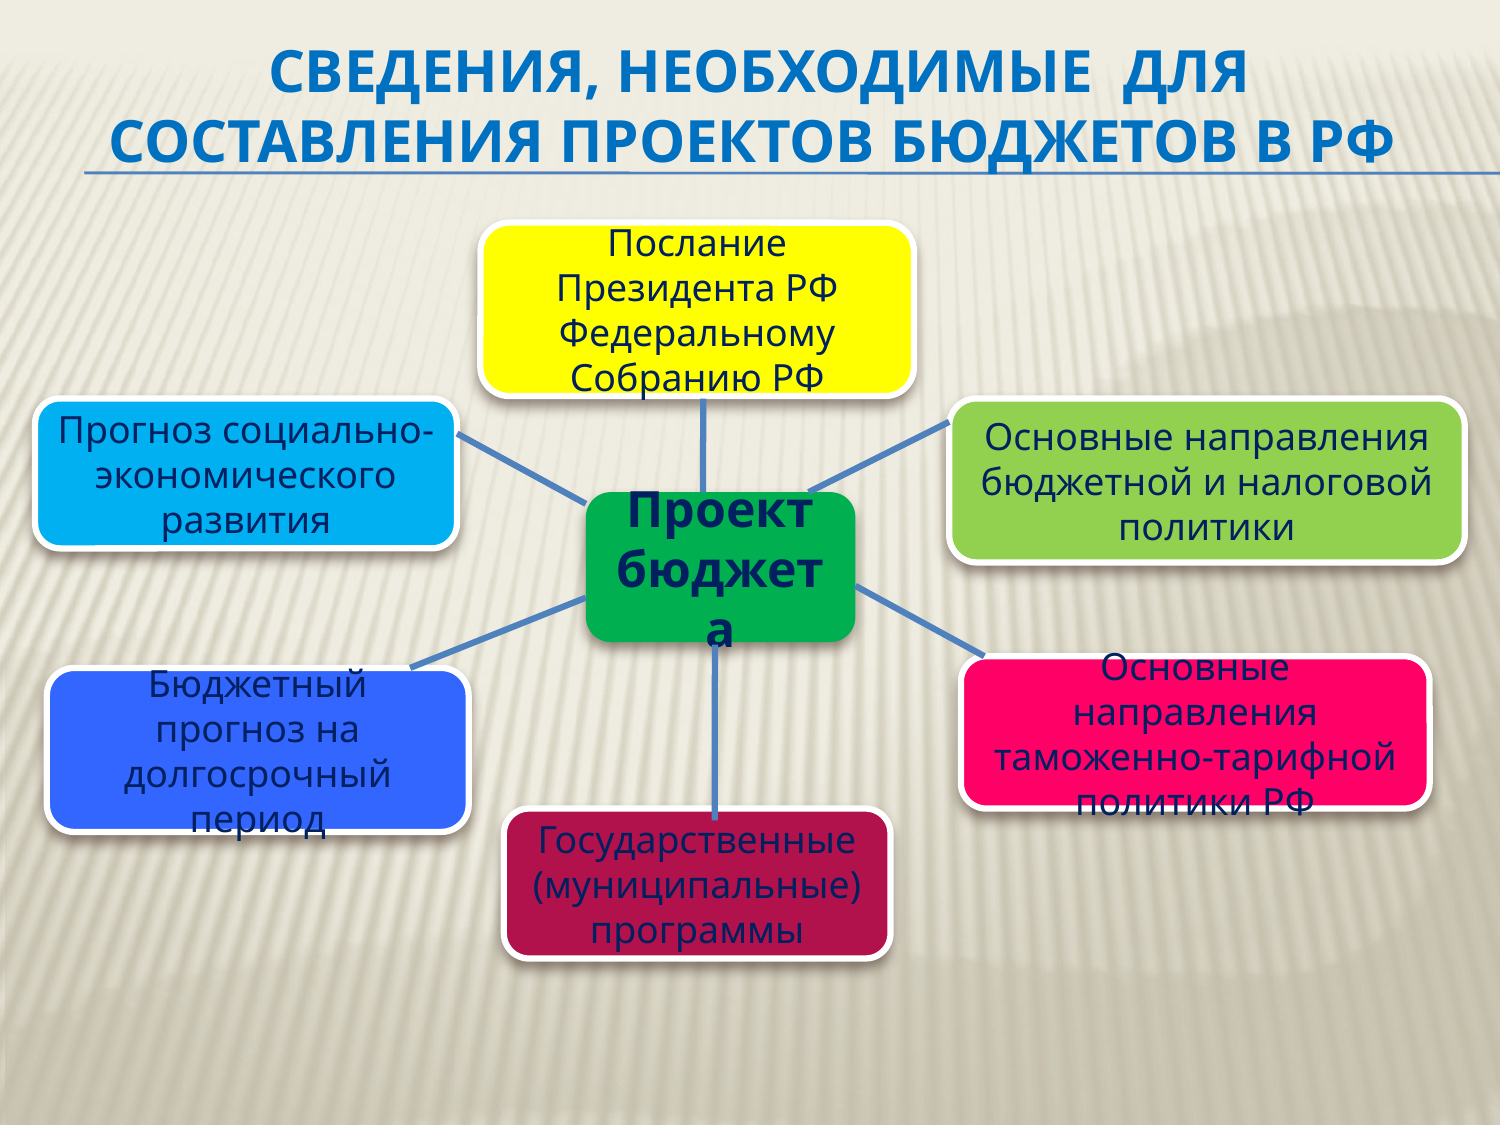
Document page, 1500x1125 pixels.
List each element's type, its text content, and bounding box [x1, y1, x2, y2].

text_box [855, 585, 985, 657]
text_box Послание Президента РФ Федеральному Собранию РФ [477, 219, 918, 400]
text_box Проект бюджета [585, 492, 856, 643]
text_box Основные направления бюджетной и налоговой политики [946, 395, 1468, 566]
text_box Прогноз социально-экономического развития [31, 395, 461, 552]
text_box Бюджетный прогноз на долгосрочный период [43, 664, 472, 836]
text_box Государственные (муниципальные) программы [500, 805, 894, 962]
title СВЕДЕНИЯ, НЕОБХОДИМЫЕ ДЛЯ СОСТАВЛЕНИЯ ПРОЕКТОВ БЮДЖЕТОВ В РФ [46, 35, 1472, 174]
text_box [409, 597, 587, 669]
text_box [456, 433, 587, 505]
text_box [808, 421, 950, 493]
text_box Основные направления таможенно-тарифной политики РФ [957, 653, 1433, 812]
